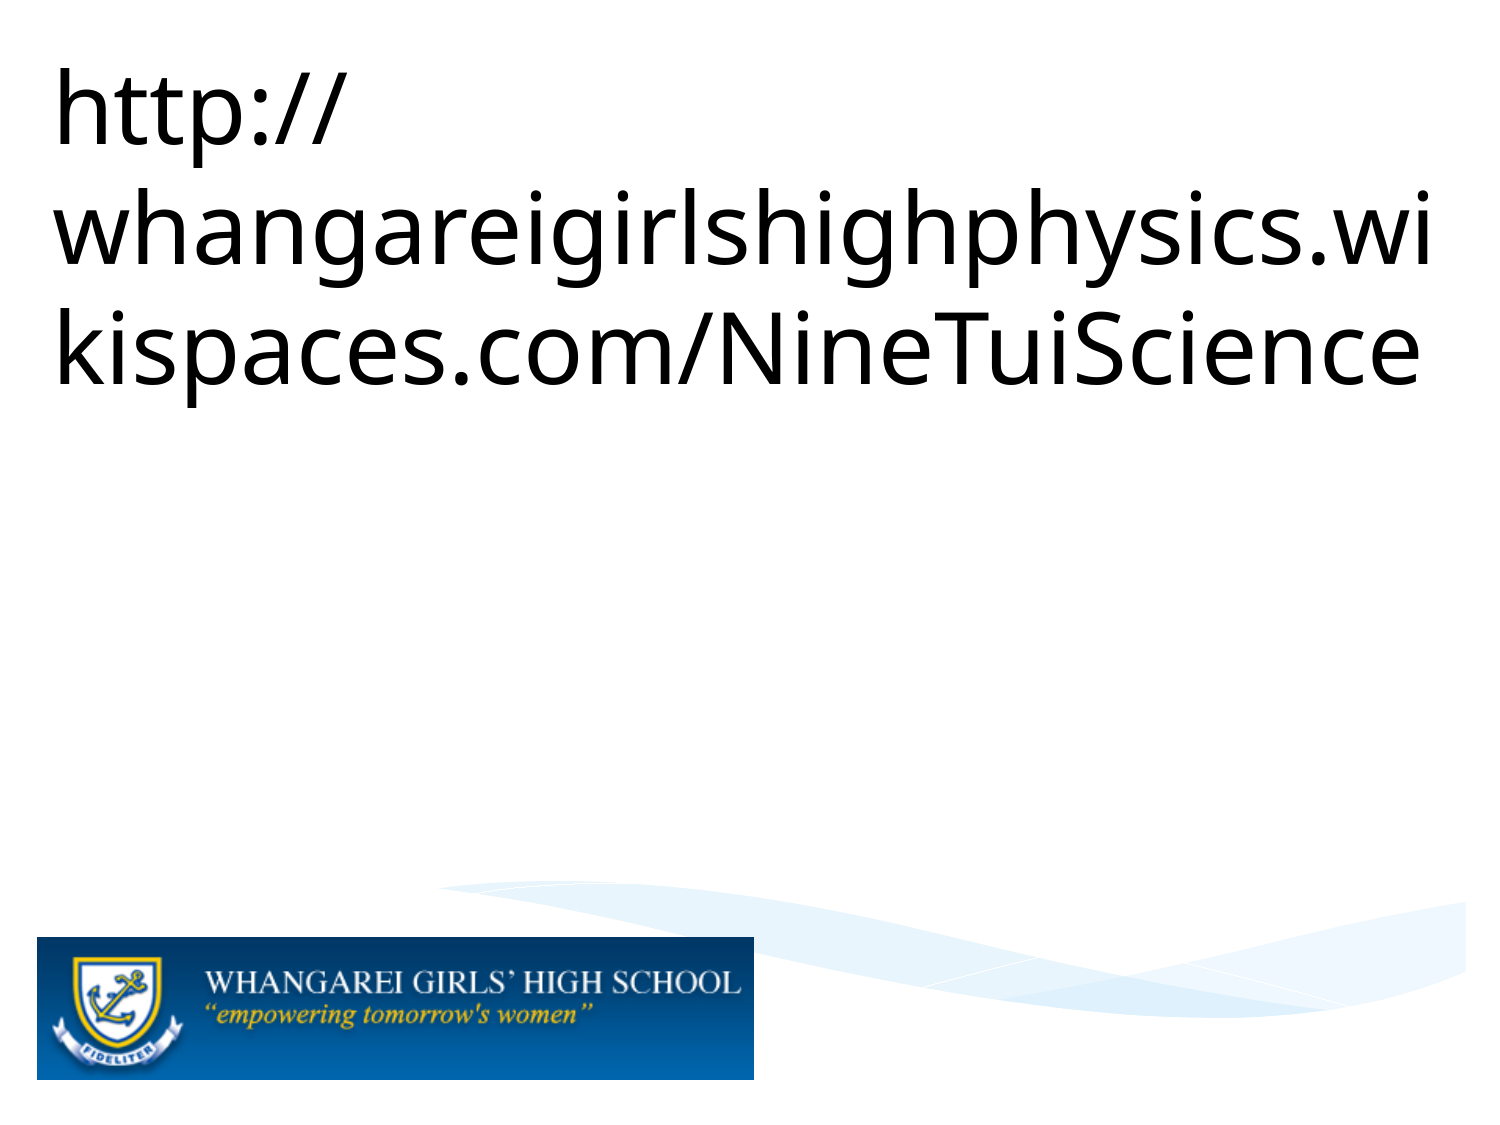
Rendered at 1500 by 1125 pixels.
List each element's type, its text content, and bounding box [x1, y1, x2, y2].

text_box http://whangareigirlshighphysics.wikispaces.com/NineTuiScience [37, 37, 1500, 413]
picture [37, 937, 754, 1080]
